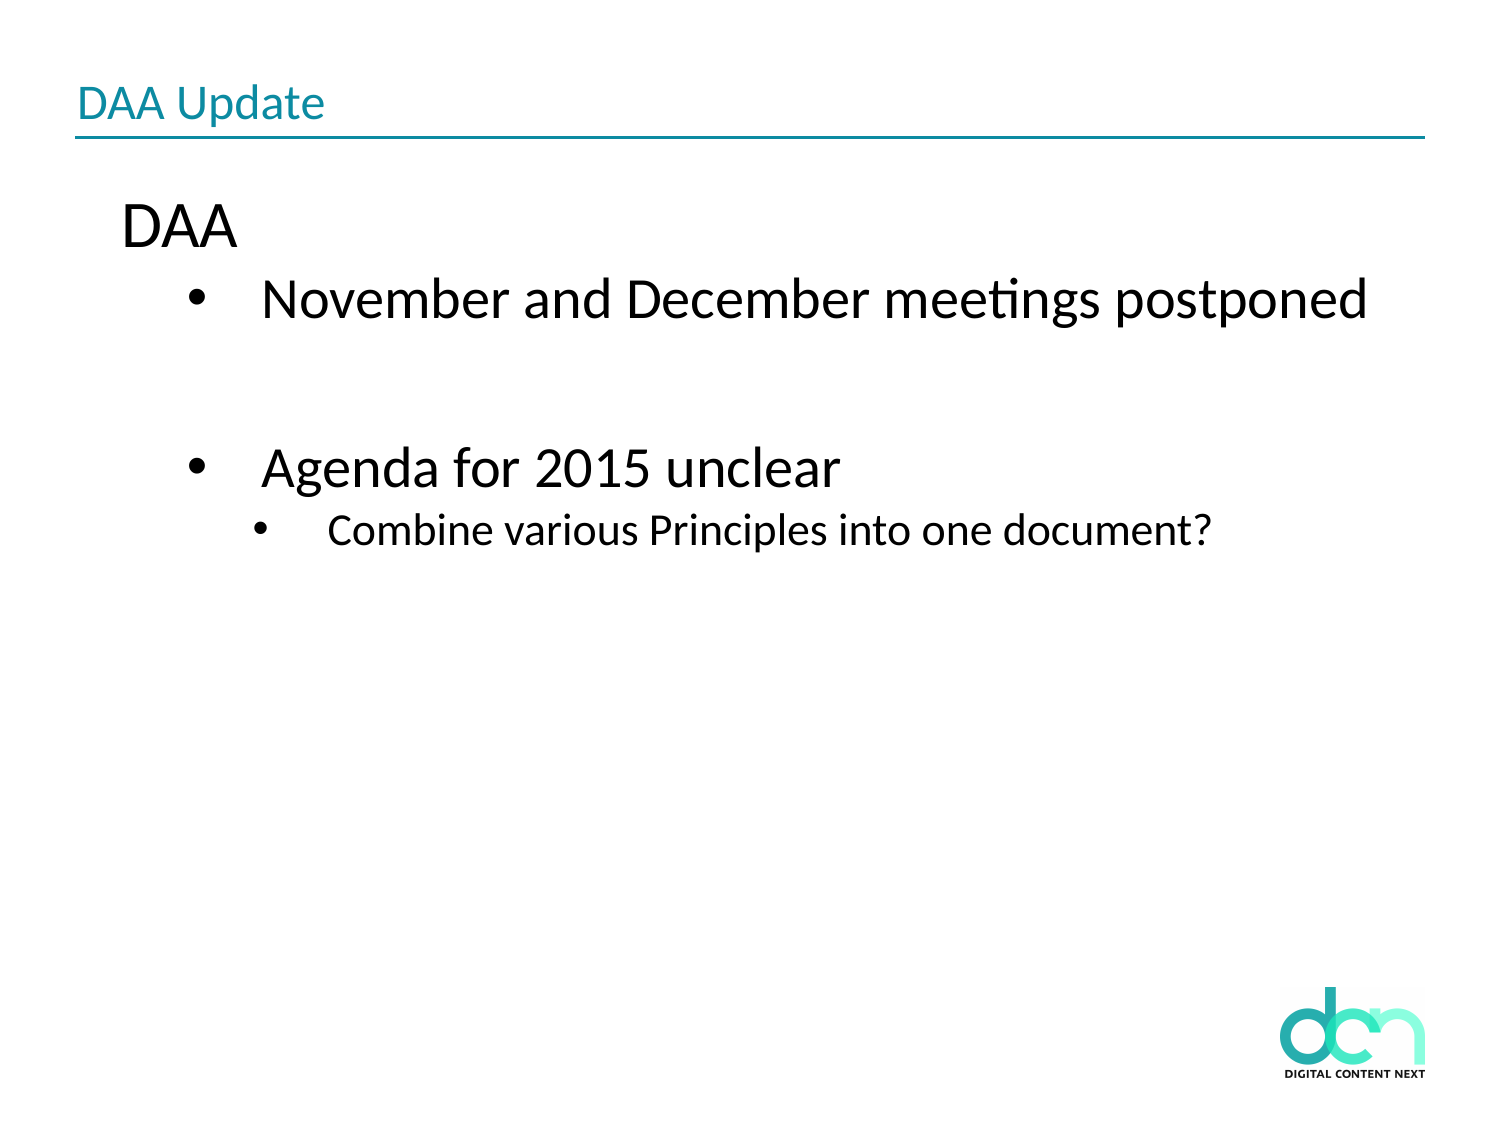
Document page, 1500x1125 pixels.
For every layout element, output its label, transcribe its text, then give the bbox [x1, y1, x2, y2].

text_box DAA Update [62, 62, 1413, 138]
list DAA November and December meetings postponed Agenda for 2015 unclear Combine various Principles into one document? [75, 174, 1425, 1040]
picture [1280, 1040, 1425, 1078]
